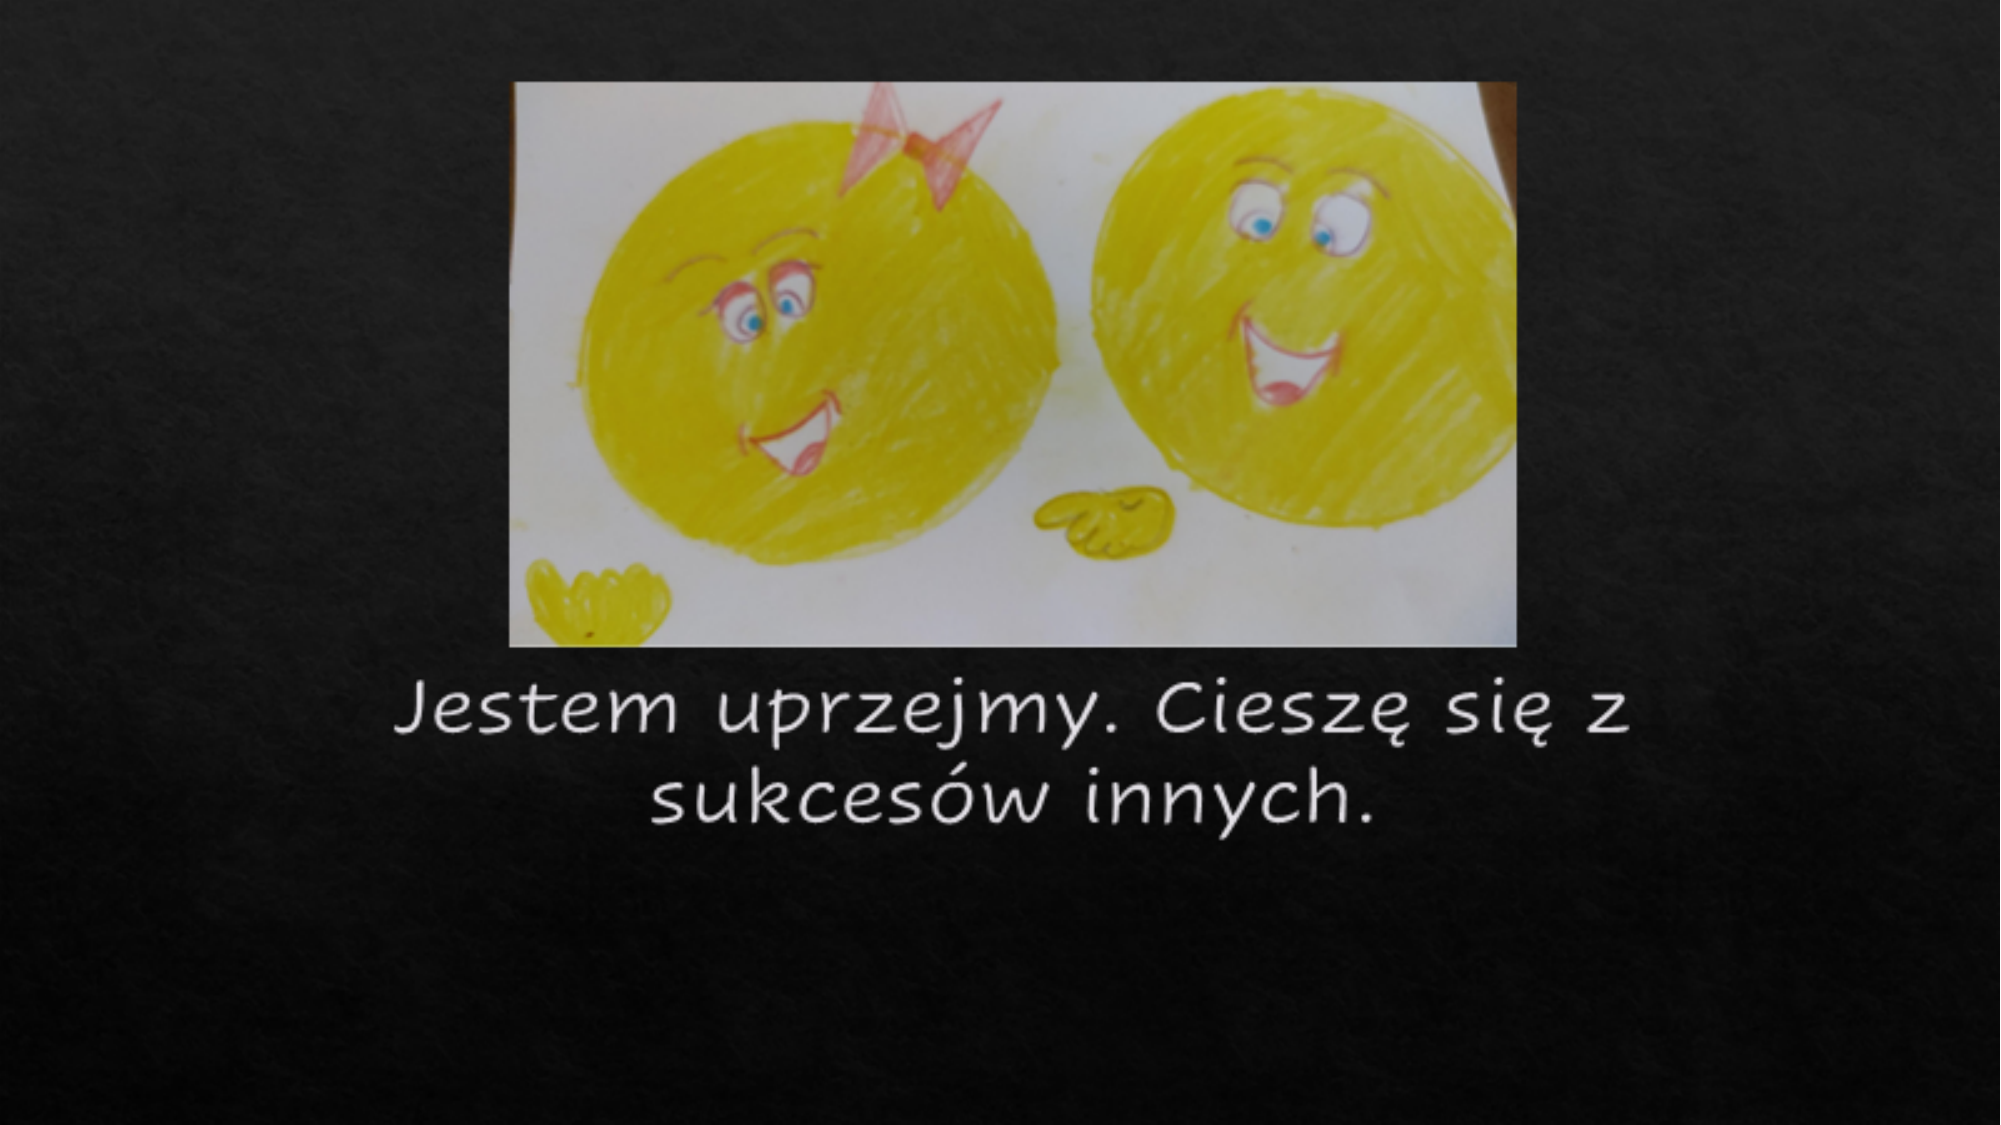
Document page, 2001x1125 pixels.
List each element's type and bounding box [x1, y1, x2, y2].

list [0, 0, 2000, 1125]
